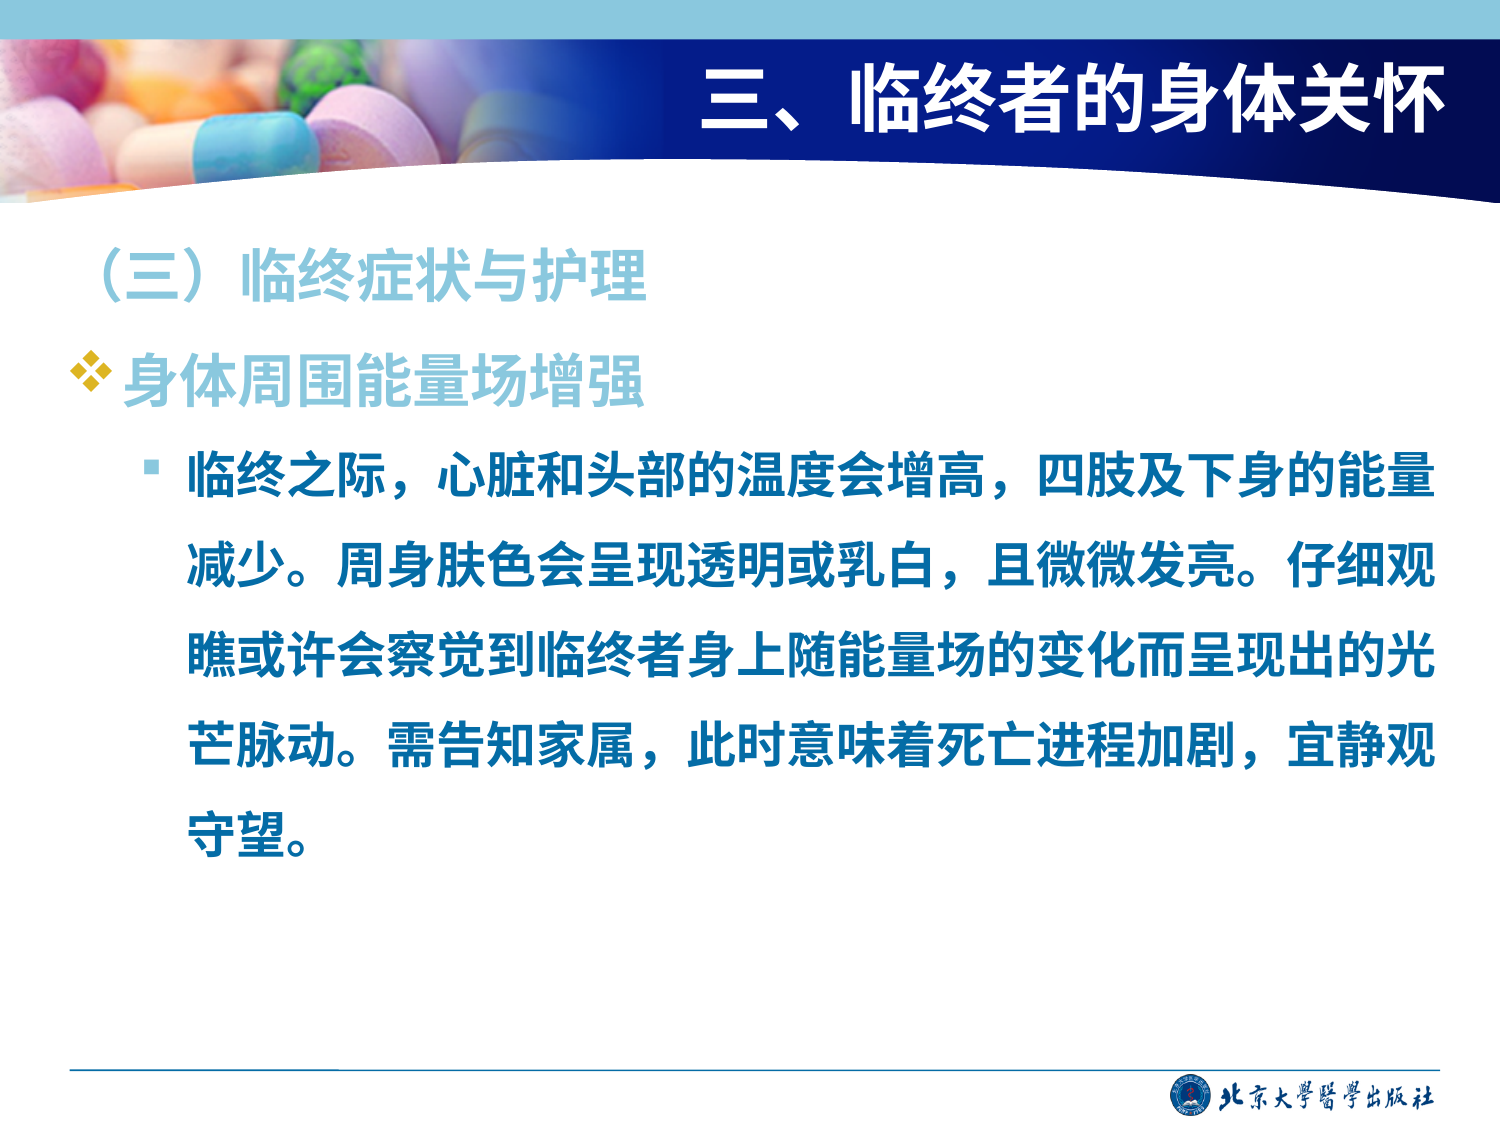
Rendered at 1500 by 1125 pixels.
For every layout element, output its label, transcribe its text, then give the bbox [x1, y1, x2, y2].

picture [0, 40, 1500, 203]
picture [1170, 1074, 1436, 1118]
list （三）临终症状与护理 身体周围能量场增强 临终之际，心脏和头部的温度会增高，四肢及下身的能量减少。周身肤色会呈现透明或乳白，且微微发亮。仔细观瞧或许会察觉到临终者身上随能量场的变化而呈现出的光芒脉动。需告知家属，此时意味着死亡进程加剧，宜静观守望。 [49, 196, 1463, 1071]
title 三、临终者的身体关怀 [137, 49, 1463, 143]
